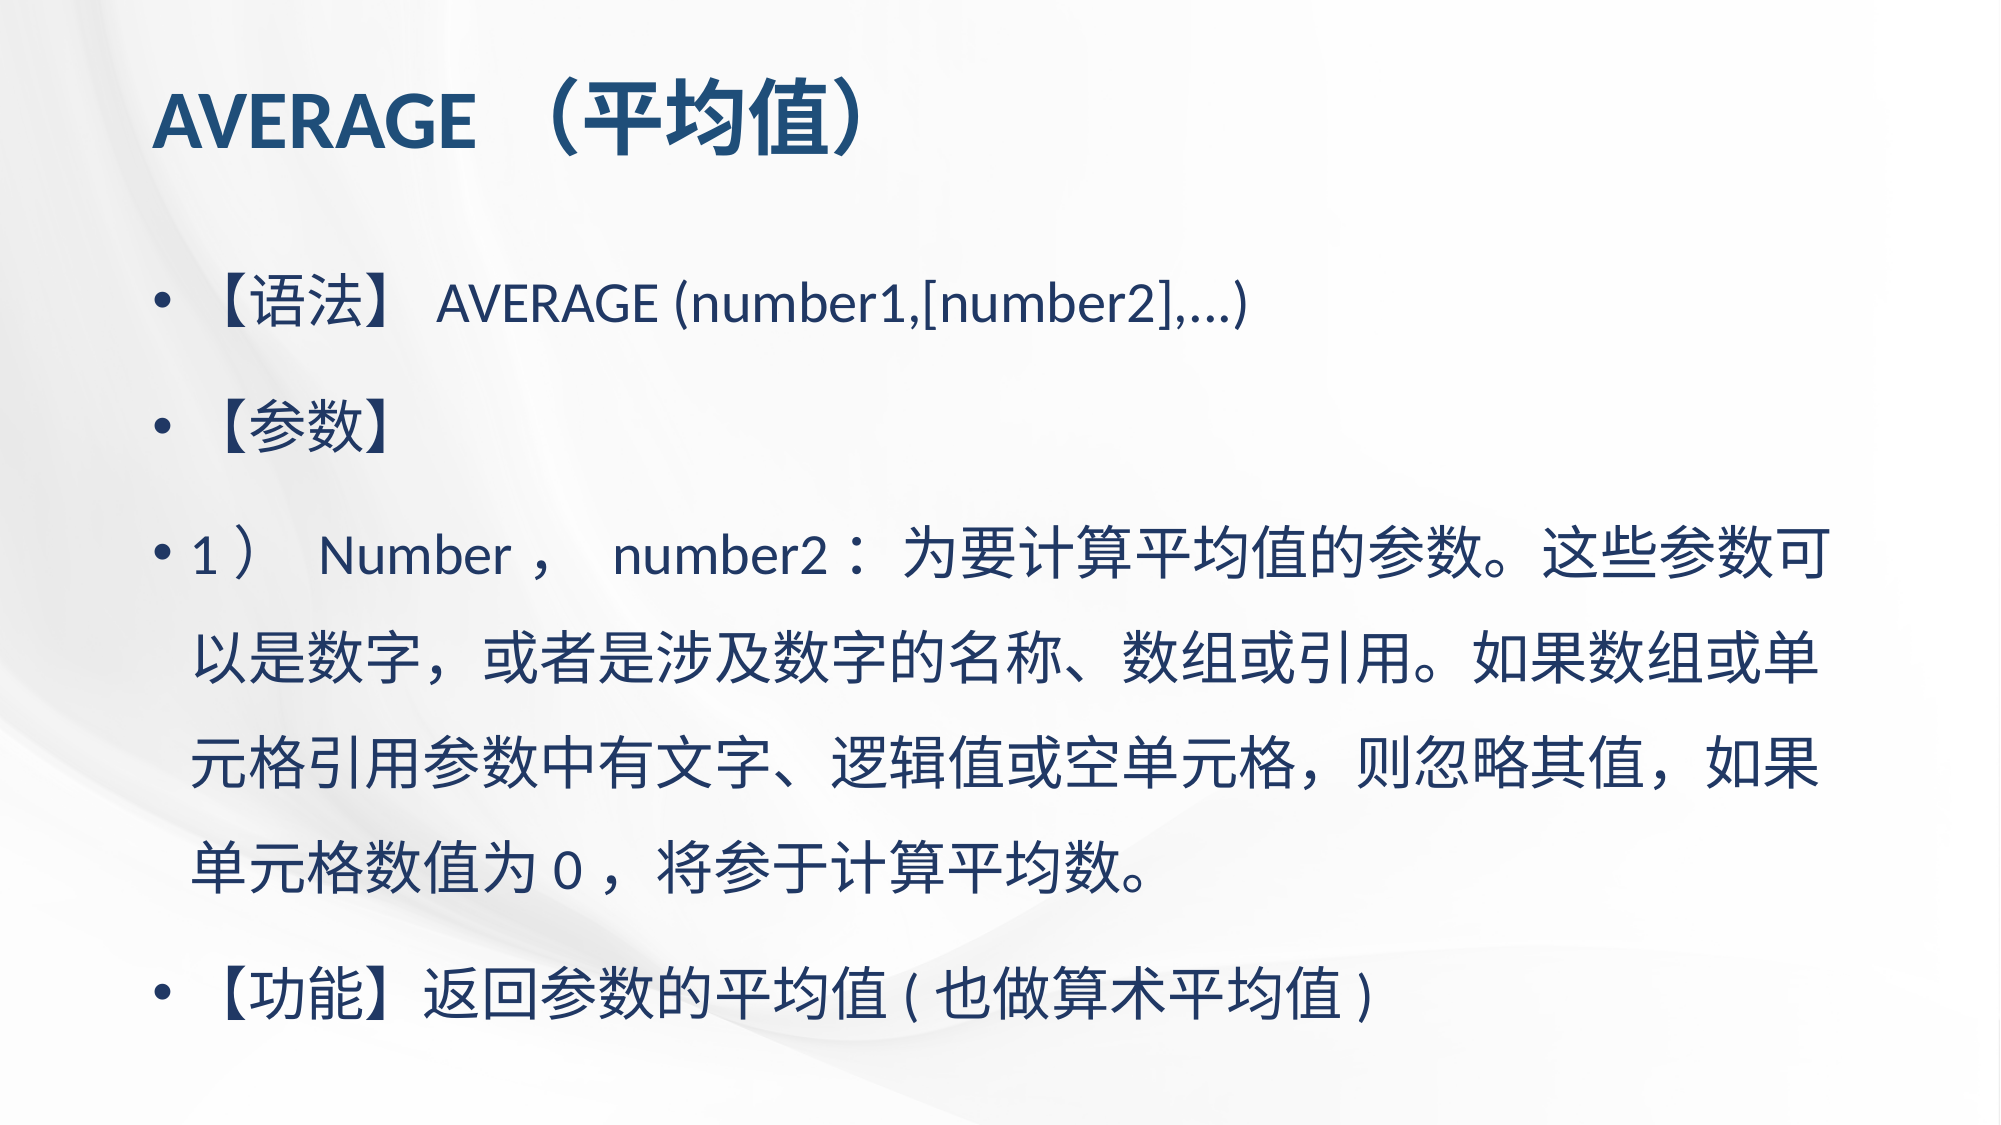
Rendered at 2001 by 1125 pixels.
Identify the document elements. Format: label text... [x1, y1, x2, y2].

list 【语法】AVERAGE (number1,[number2],...) 【参数】 1） Number， number2：为要计算平均值的参数。这些参数可以是数字，或者是涉及数字的名称、数组或引用。如果数组或单元格引用参数中有文字、逻辑值或空单元格，则忽略其值，如果单元格数值为0，将参于计算平均数。 【功能】返回参数的平均值(也做算术平均值) [137, 222, 1863, 1043]
title AVERAGE（平均值） [137, 59, 1863, 184]
